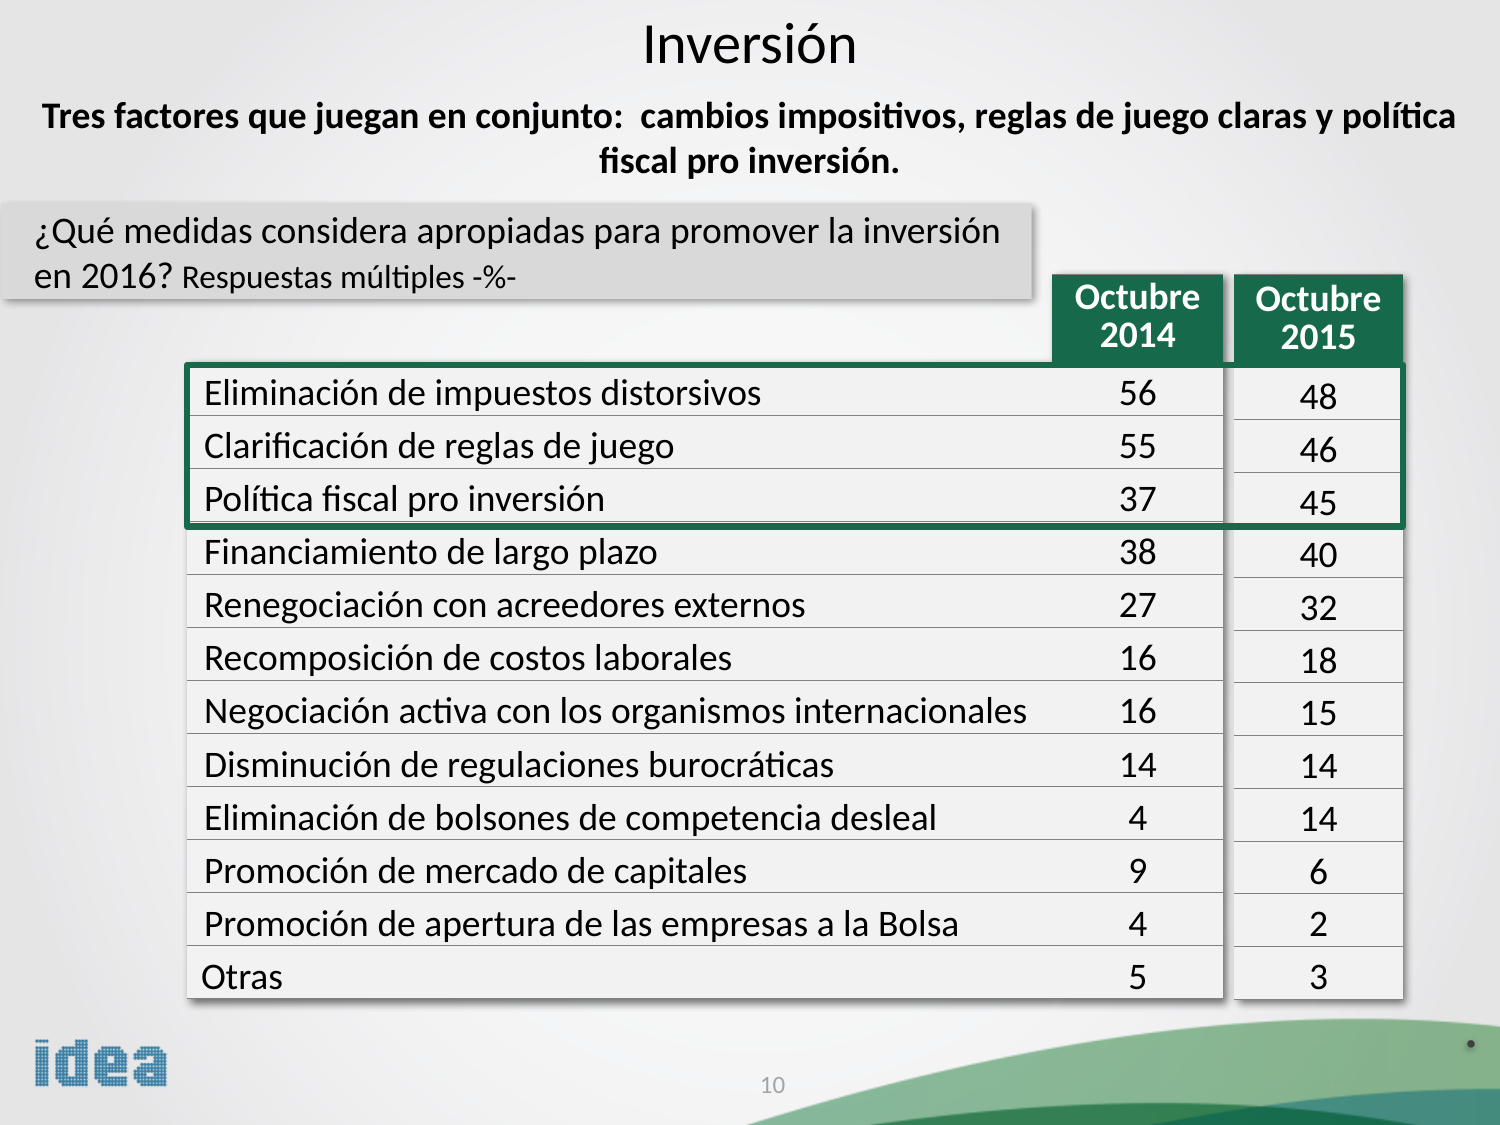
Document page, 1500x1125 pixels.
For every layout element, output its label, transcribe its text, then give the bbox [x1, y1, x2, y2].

table_cell 40 [1234, 529, 1403, 577]
slide_number 10 [450, 1042, 801, 1125]
table_header [187, 274, 1052, 362]
table_cell Promoción de apertura de las empresas a la Bolsa [187, 893, 1052, 945]
table_cell 6 [1234, 842, 1403, 893]
table_cell 15 [1234, 683, 1403, 735]
table_cell 4 [1052, 787, 1223, 839]
table_cell 32 [1234, 578, 1403, 630]
table_cell 4 [1052, 893, 1223, 945]
table_cell 14 [1234, 789, 1403, 841]
table_cell Promoción de mercado de capitales [187, 840, 1052, 892]
text_box Inversión [0, 0, 1500, 83]
table_cell 18 [1234, 631, 1403, 682]
table_cell Renegociación con acreedores externos [187, 575, 1052, 627]
table_cell Financiamiento de largo plazo [187, 529, 1052, 574]
text_box [1466, 1039, 1476, 1049]
text_box [185, 363, 1405, 529]
text_box ¿Qué medidas considera apropiadas para promover la inversión en 2016? Respuestas múltiples -%- [0, 201, 1034, 301]
text_box Tres factores que juegan en conjunto: cambios impositivos, reglas de juego claras y política fiscal pro inversión. [0, 83, 1500, 188]
table_cell 2 [1234, 894, 1403, 946]
table_header Octubre 2014 [1052, 275, 1223, 362]
table_cell Recomposición de costos laborales [187, 628, 1052, 680]
table_cell Eliminación de bolsones de competencia desleal [187, 787, 1052, 839]
table_cell 14 [1234, 736, 1403, 788]
table_cell 3 [1234, 947, 1403, 999]
table_cell 38 [1052, 529, 1223, 574]
table_cell 16 [1052, 681, 1223, 733]
picture [0, 188, 1500, 1125]
table_header Octubre 2015 [1234, 275, 1403, 363]
table_cell 14 [1052, 734, 1223, 786]
table_cell Negociación activa con los organismos internacionales [187, 681, 1052, 733]
table_cell 27 [1052, 575, 1223, 627]
table_cell 9 [1052, 840, 1223, 892]
table_cell 5 [1052, 946, 1223, 998]
table_cell 16 [1052, 628, 1223, 680]
table_cell Disminución de regulaciones burocráticas [187, 734, 1052, 786]
table_cell Otras [187, 946, 1052, 998]
